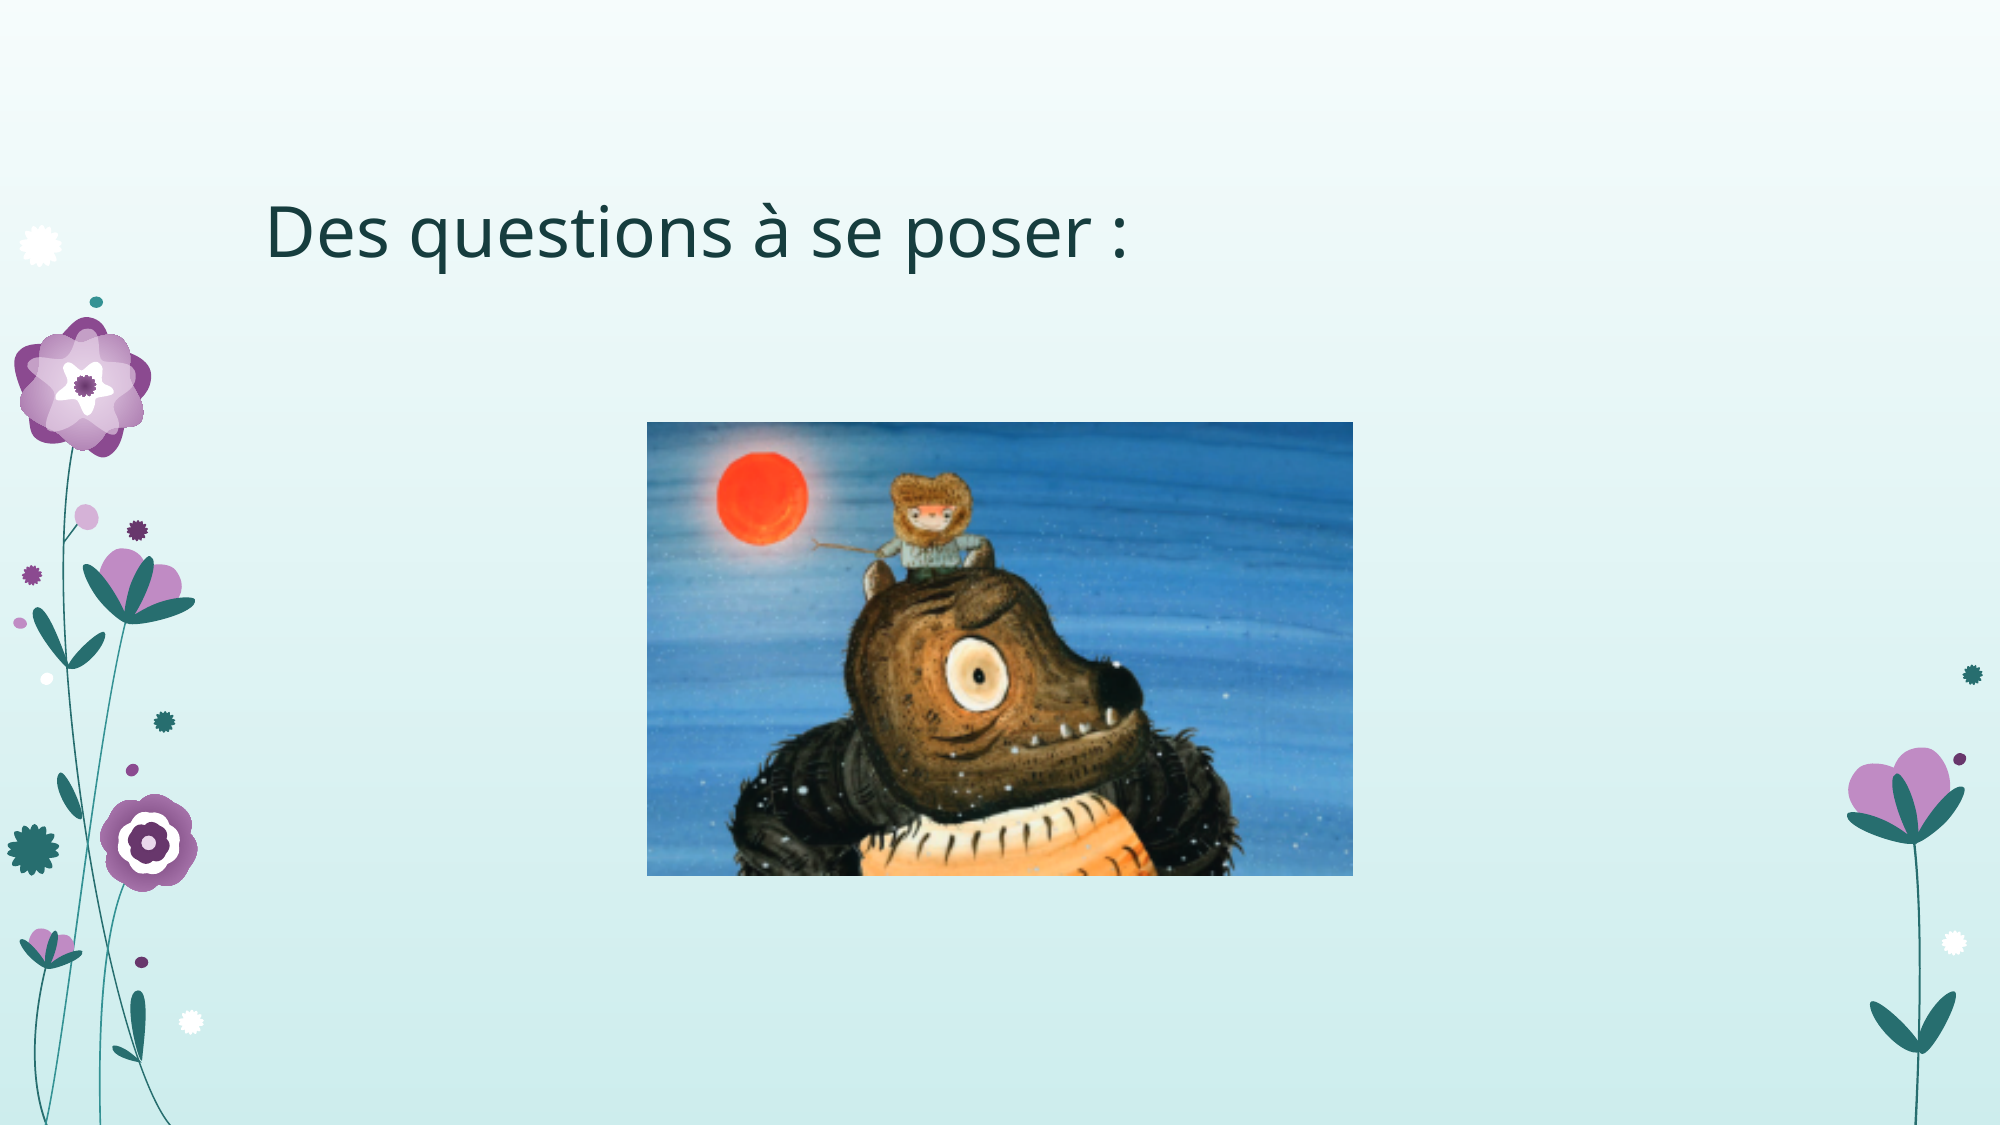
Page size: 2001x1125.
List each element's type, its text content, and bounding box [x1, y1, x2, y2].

picture [647, 422, 1353, 876]
title Des questions à se poser : [249, 92, 1750, 281]
